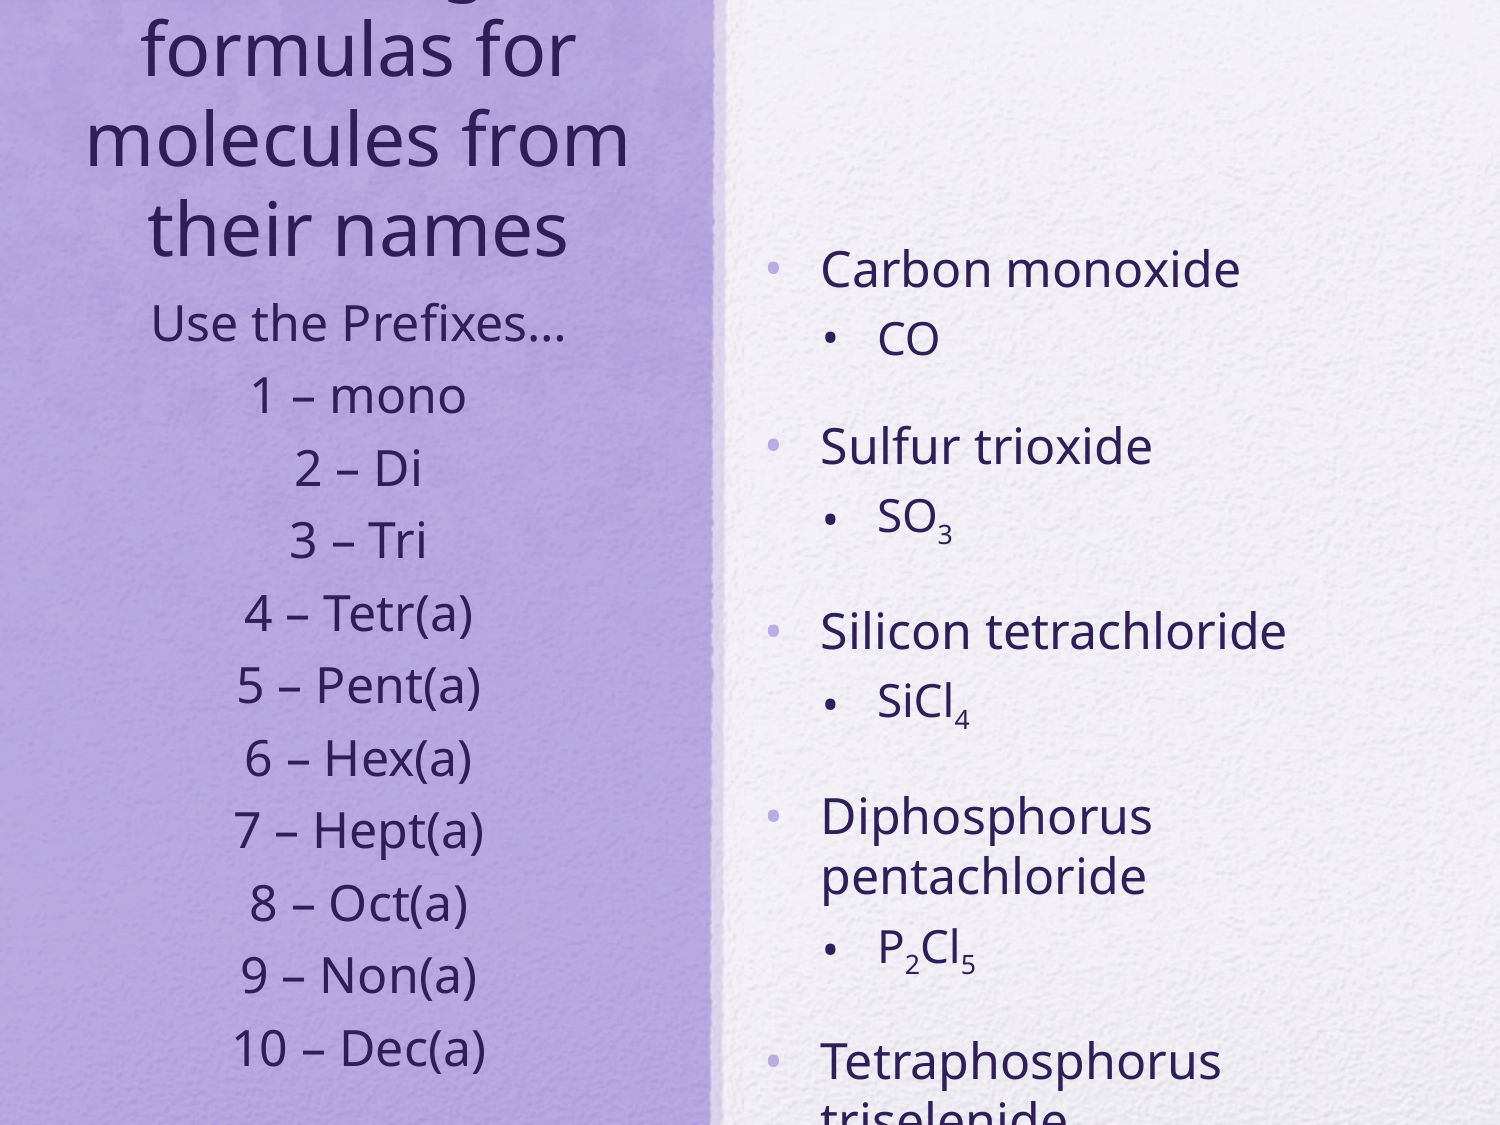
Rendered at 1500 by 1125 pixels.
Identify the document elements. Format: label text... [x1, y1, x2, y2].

title Writing formulas for molecules from their names [62, 26, 656, 279]
picture [700, 0, 1500, 1125]
list Carbon monoxide CO Sulfur trioxide SO3 Silicon tetrachloride SiCl4 Diphosphorus pentachloride P2Cl5 Tetraphosphorus triselenide P4Se3 [749, 229, 1480, 1116]
list Use the Prefixes… 1 – mono 2 – Di 3 – Tri 4 – Tetr(a) 5 – Pent(a) 6 – Hex(a) 7 – Hept(a) 8 – Oct(a) 9 – Non(a) 10 – Dec(a) [62, 283, 656, 975]
